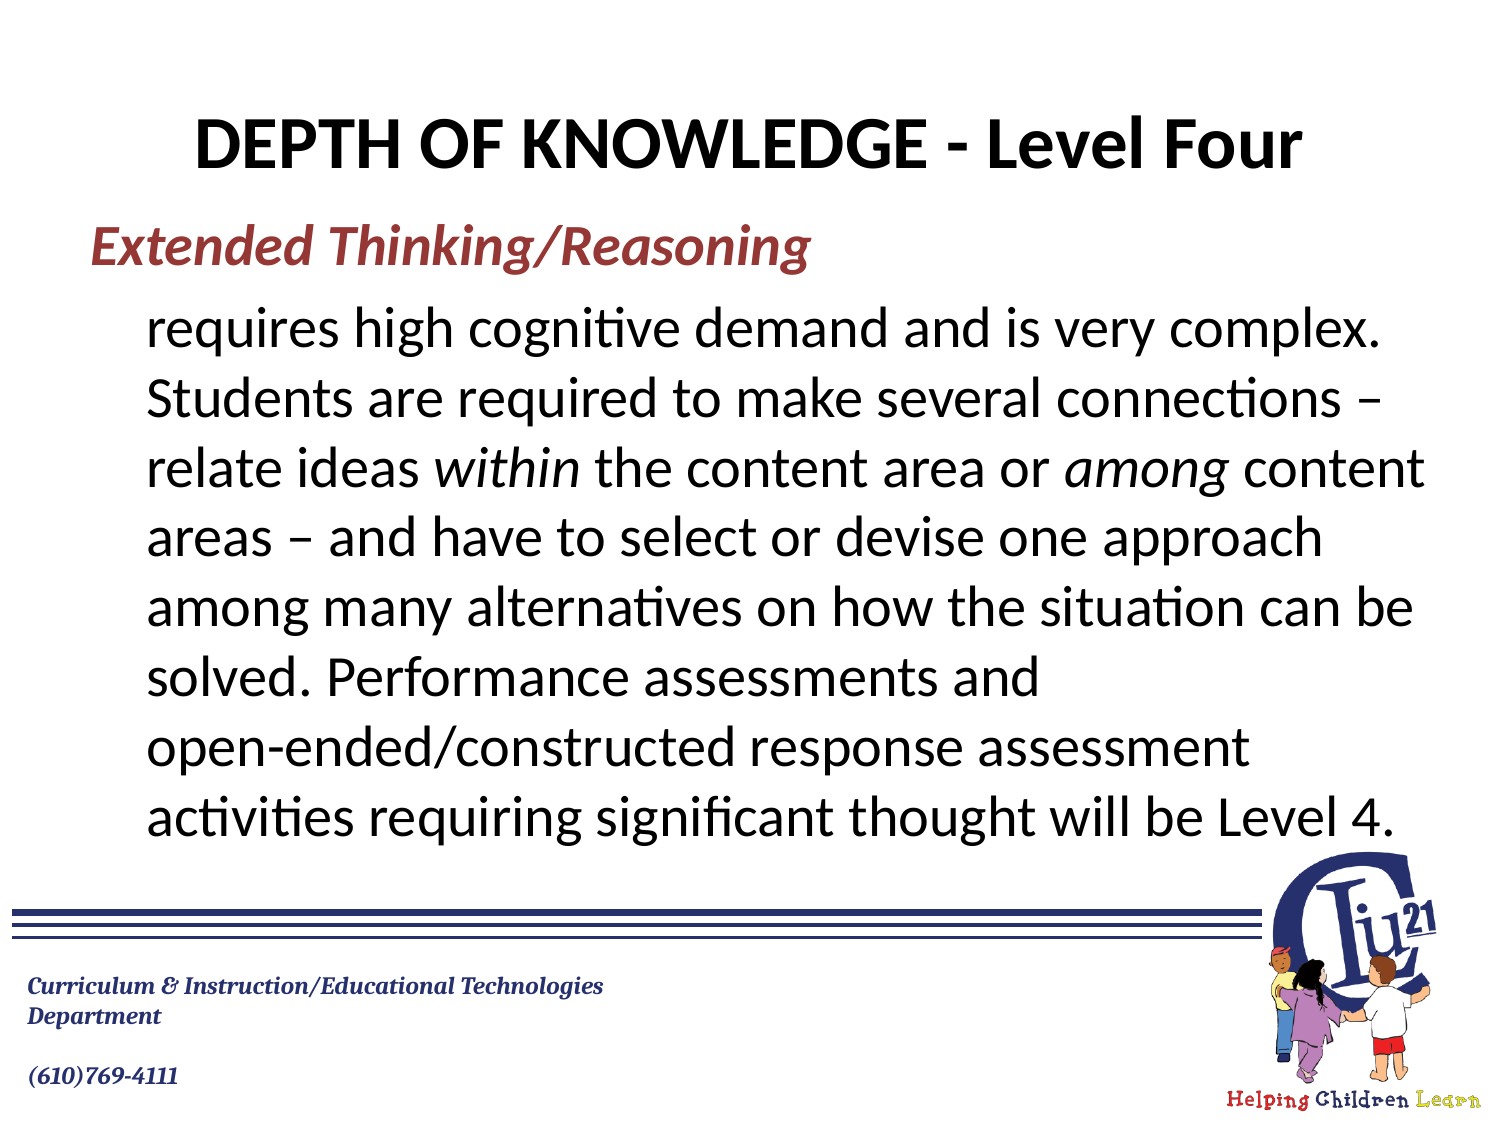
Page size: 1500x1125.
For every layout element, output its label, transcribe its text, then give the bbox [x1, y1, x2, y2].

title DEPTH OF KNOWLEDGE - Level Four [75, 45, 1425, 200]
list Extended Thinking/Reasoning requires high cognitive demand and is very complex. Students are required to make several connections – relate ideas within the content area or among content areas – and have to select or devise one approach among many alternatives on how the situation can be solved. Performance assessments and open-ended/constructed response assessment activities requiring significant thought will be Level 4. [75, 200, 1450, 835]
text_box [12, 837, 1500, 1121]
